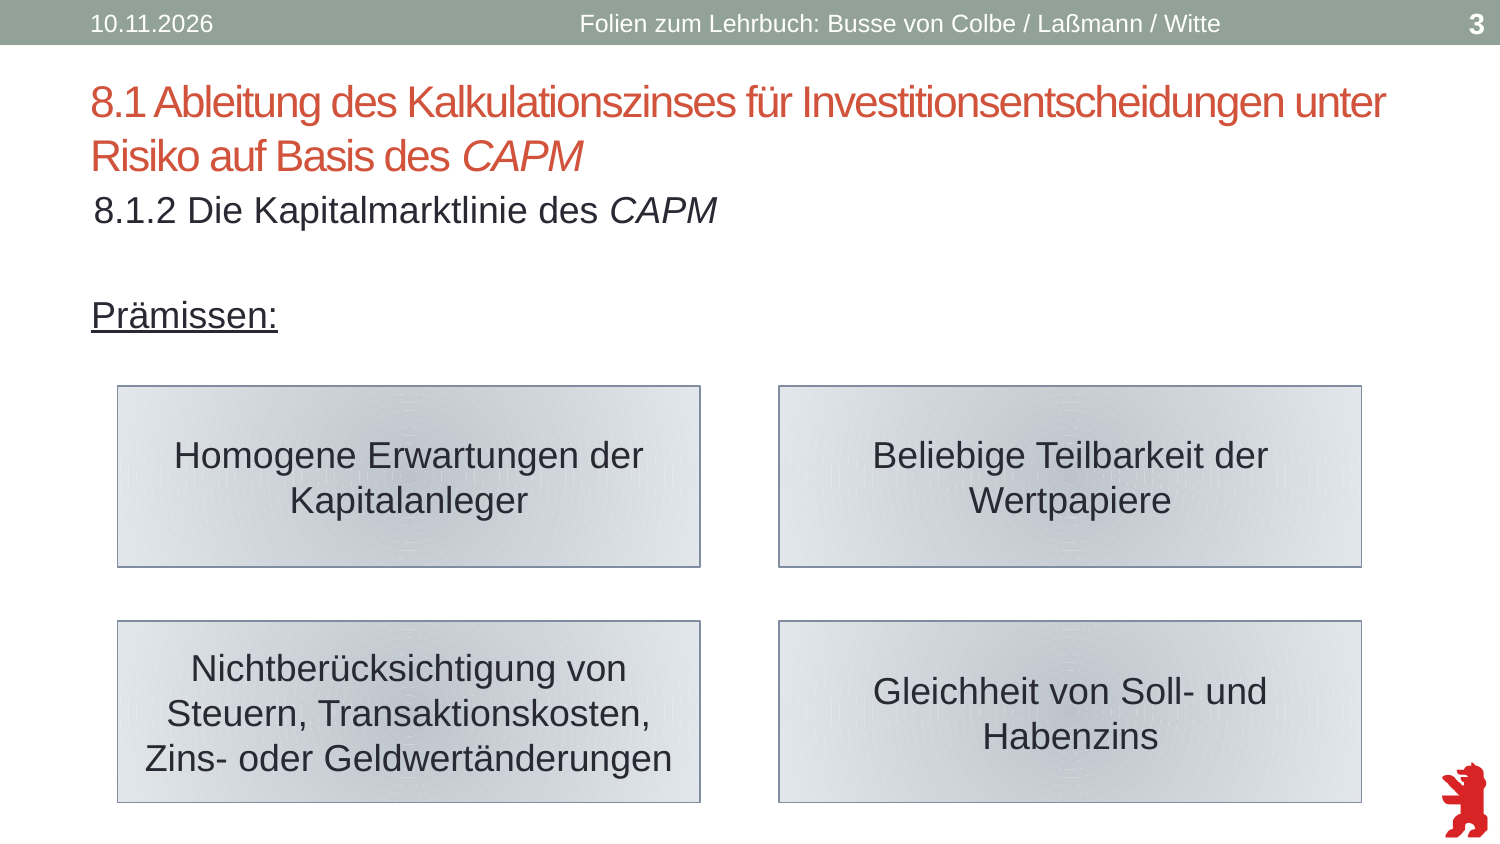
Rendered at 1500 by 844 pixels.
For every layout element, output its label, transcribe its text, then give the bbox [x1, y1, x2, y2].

slide_number 3 [1325, 2, 1500, 43]
text_box Homogene Erwartungen der Kapitalanleger [117, 385, 701, 568]
text_box 8.1.2 Die Kapitalmarktlinie des CAPM [78, 178, 733, 239]
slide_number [75, 2, 550, 43]
text_box Gleichheit von Soll- und Habenzins [778, 620, 1362, 803]
title 8.1 Ableitung des Kalkulationszinses für Investitionsentscheidungen unter Risiko auf Basis des CAPM [75, 65, 1425, 188]
text_box Nichtberücksichtigung von Steuern, Transaktionskosten, Zins- oder Geldwertänderungen [117, 620, 701, 803]
picture [1434, 760, 1500, 844]
text_box Beliebige Teilbarkeit der Wertpapiere [778, 385, 1362, 568]
footer Folien zum Lehrbuch: Busse von Colbe / Laßmann / Witte [562, 2, 1238, 43]
text_box Prämissen: [76, 283, 294, 344]
